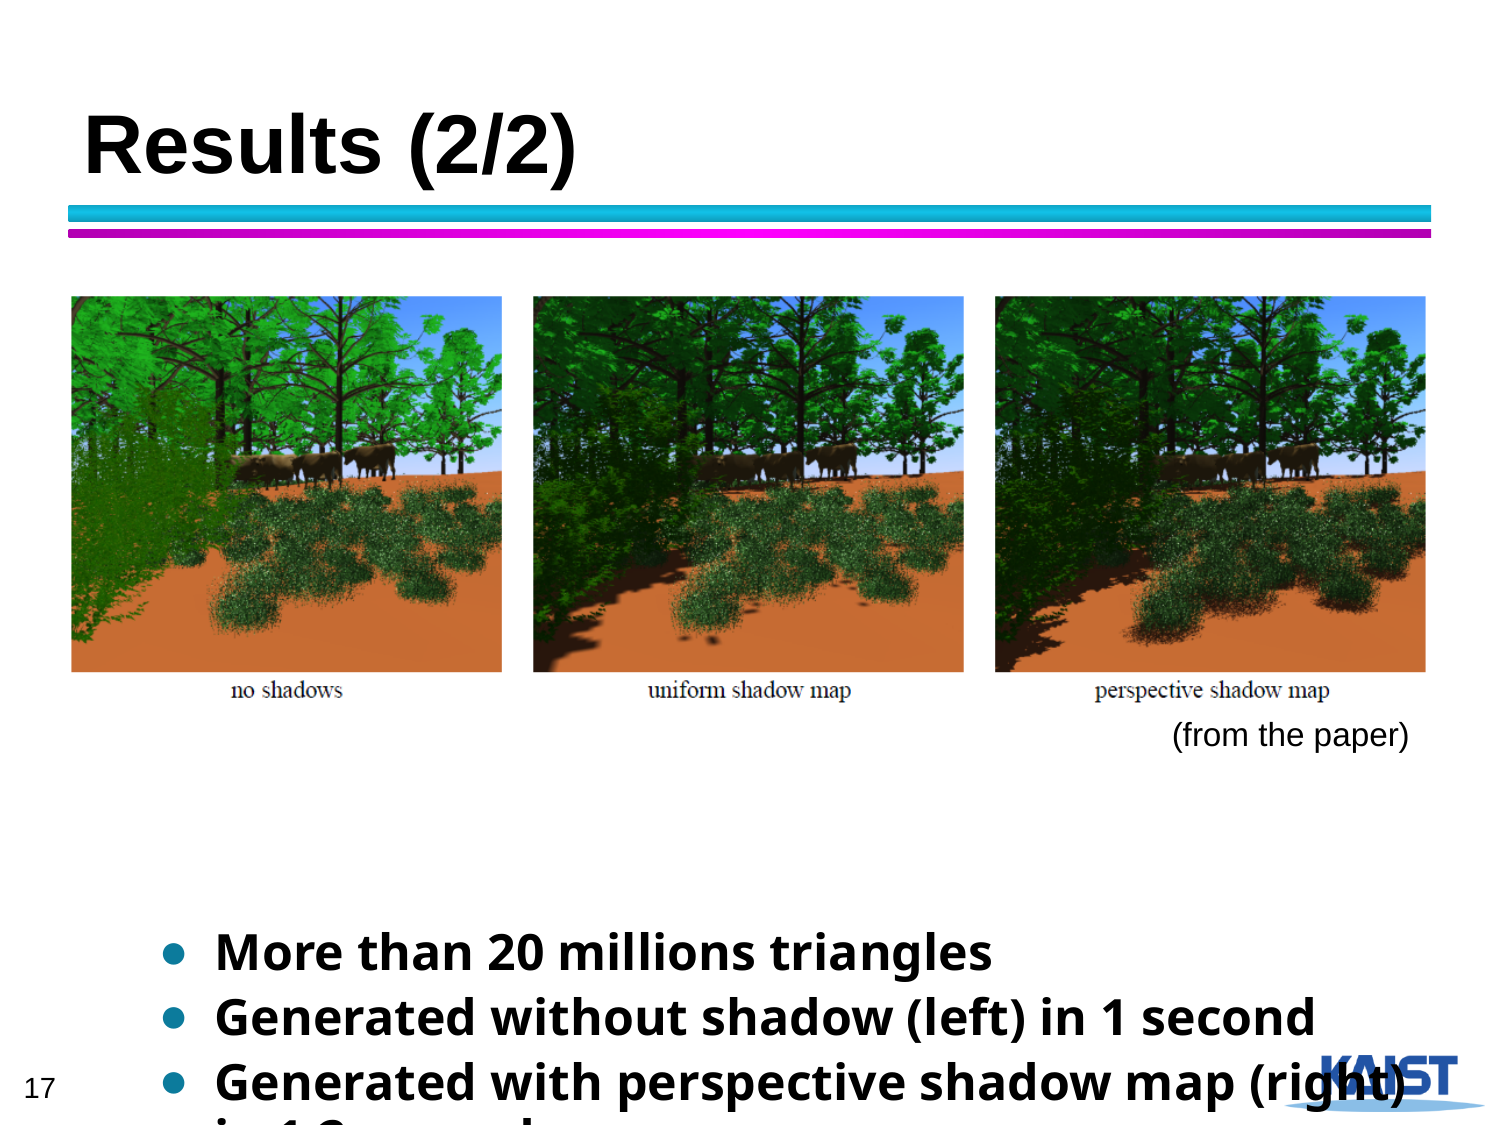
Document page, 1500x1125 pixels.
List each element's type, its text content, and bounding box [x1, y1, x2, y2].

text_box (from the paper) [1156, 714, 1425, 761]
list More than 20 millions triangles Generated without shadow (left) in 1 second Generated with perspective shadow map (right) in 1.2 seconds [68, 259, 1434, 1093]
picture [68, 294, 1428, 707]
picture [1284, 1055, 1485, 1112]
title Results (2/2) [68, 48, 1428, 199]
